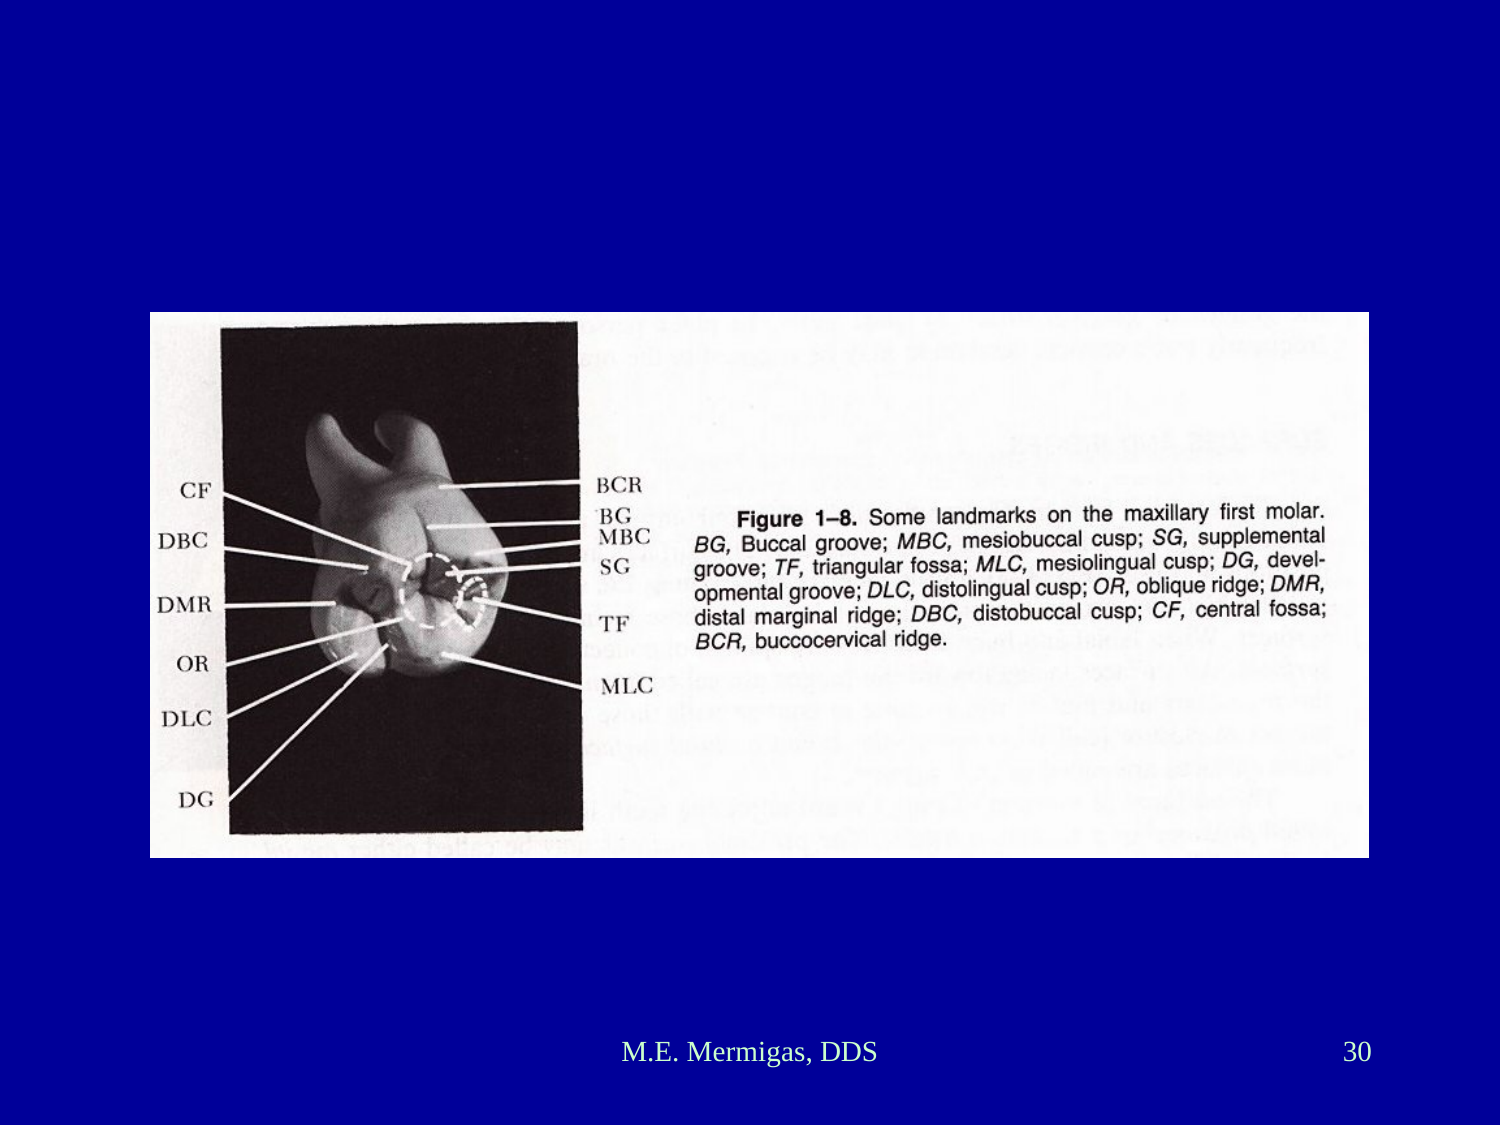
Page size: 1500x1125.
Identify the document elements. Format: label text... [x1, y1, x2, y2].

slide_number 30 [1074, 1024, 1388, 1101]
picture [149, 312, 1369, 858]
footer M.E. Mermigas, DDS [512, 1024, 988, 1101]
